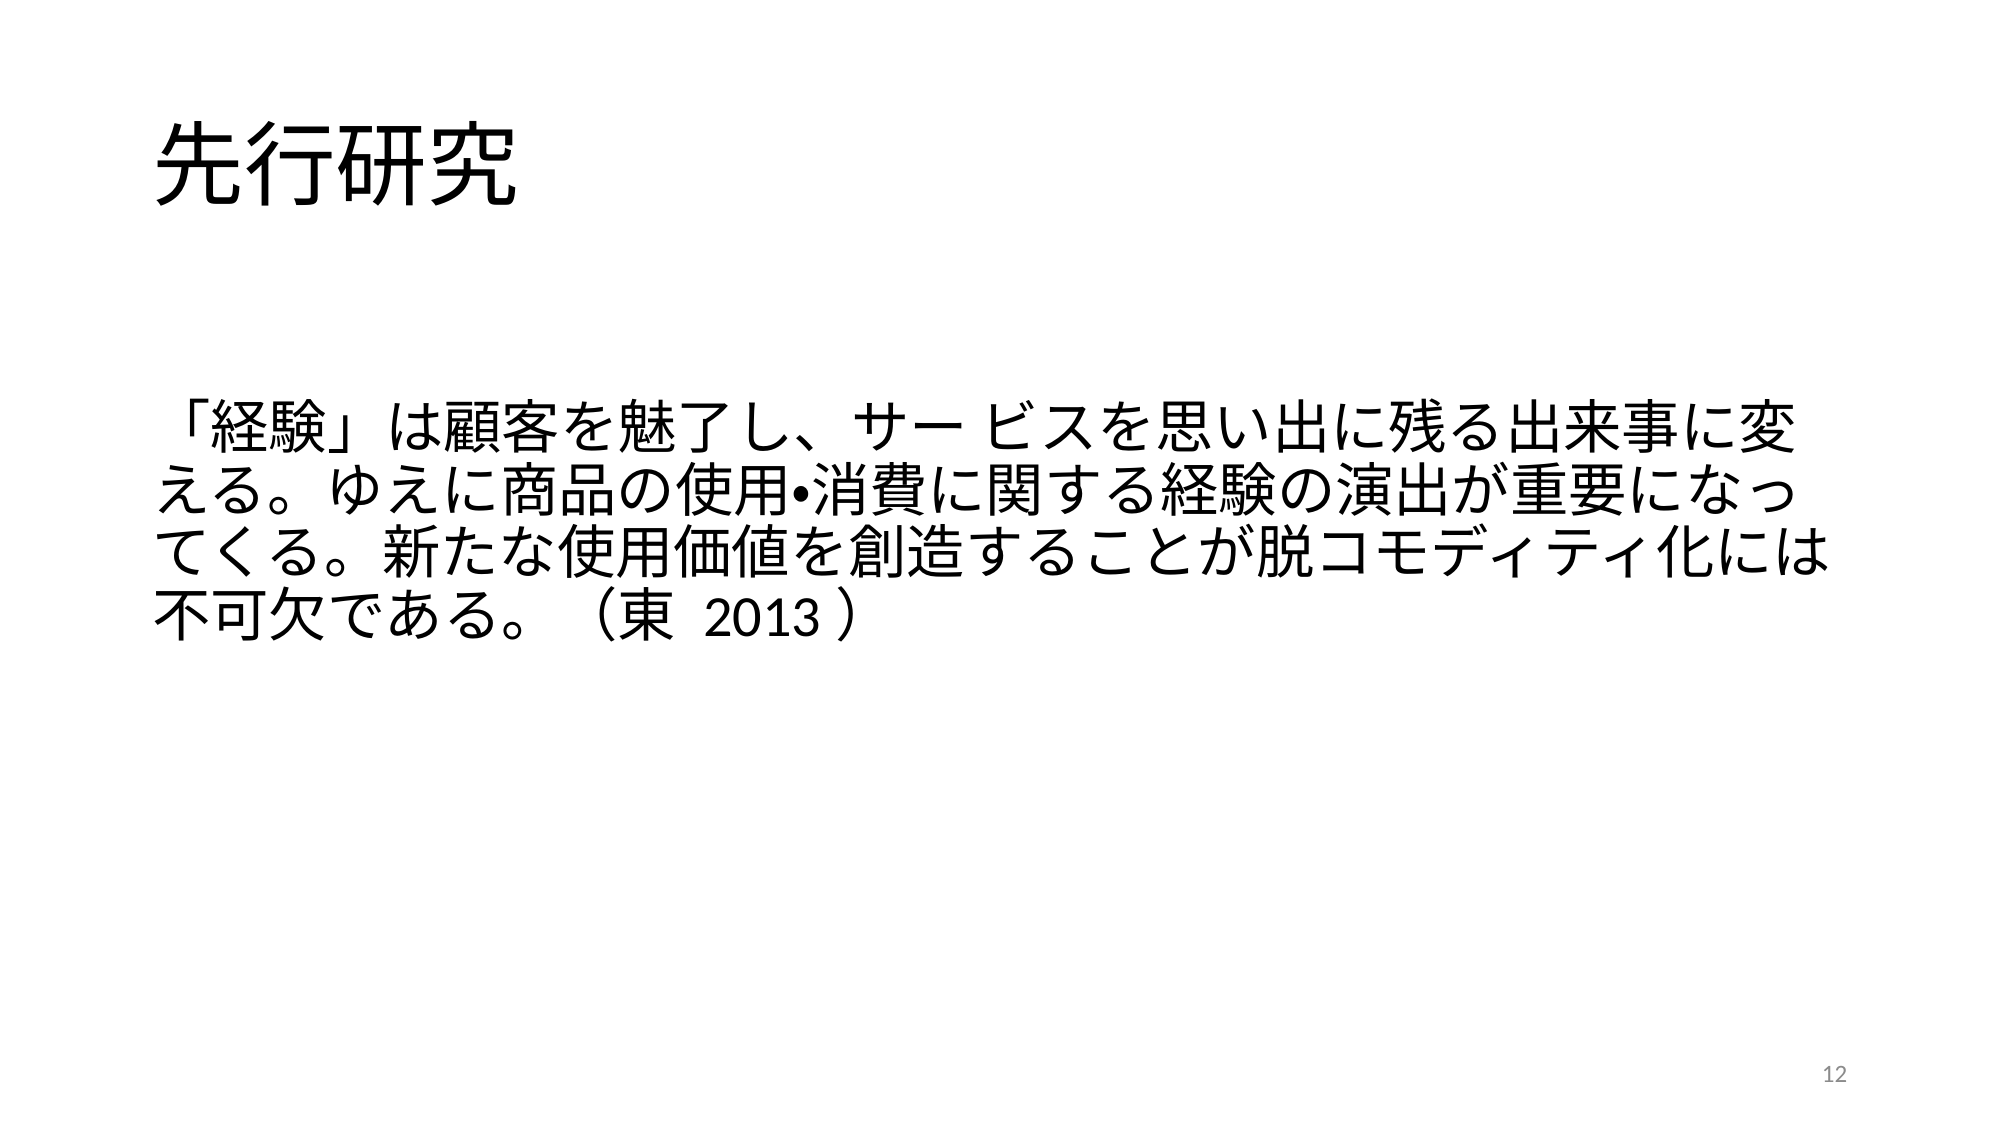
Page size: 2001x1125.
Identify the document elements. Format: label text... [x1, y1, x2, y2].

title 先行研究 [137, 59, 1863, 278]
list 「経験」は顧客を魅了し、サー ビスを思い出に残る出来事に変える。ゆえに商品の使用・消費に関する経験の演出が重要になってくる。新たな使用価値を創造することが脱コモディティ化には不可欠である。（東 2013） [137, 299, 1863, 1014]
slide_number 12 [1412, 1042, 1863, 1103]
